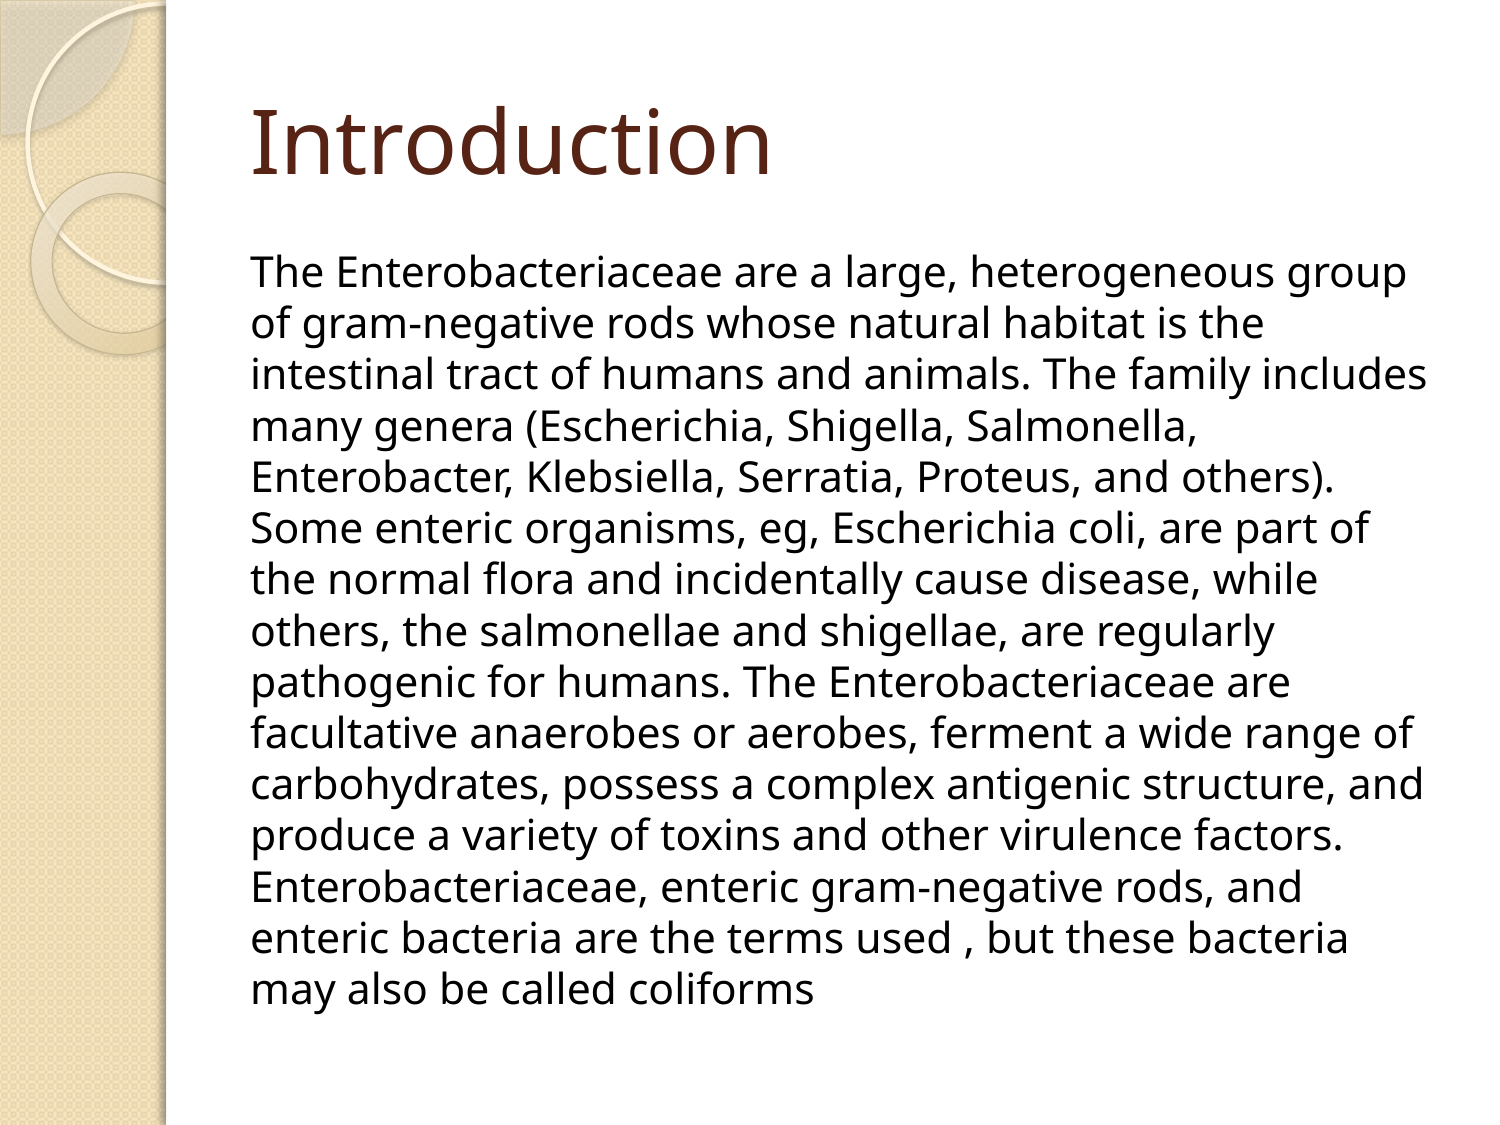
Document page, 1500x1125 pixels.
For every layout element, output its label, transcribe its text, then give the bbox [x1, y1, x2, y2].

list The Enterobacteriaceae are a large, heterogeneous group of gram-negative rods whose natural habitat is the intestinal tract of humans and animals. The family includes many genera (Escherichia, Shigella, Salmonella, Enterobacter, Klebsiella, Serratia, Proteus, and others). Some enteric organisms, eg, Escherichia coli, are part of the normal flora and incidentally cause disease, while others, the salmonellae and shigellae, are regularly pathogenic for humans. The Enterobacteriaceae are facultative anaerobes or aerobes, ferment a wide range of carbohydrates, possess a complex antigenic structure, and produce a variety of toxins and other virulence factors. Enterobacteriaceae, enteric gram-negative rods, and enteric bacteria are the terms used , but these bacteria may also be called coliforms [235, 237, 1466, 1025]
title Introduction [235, 45, 1466, 233]
